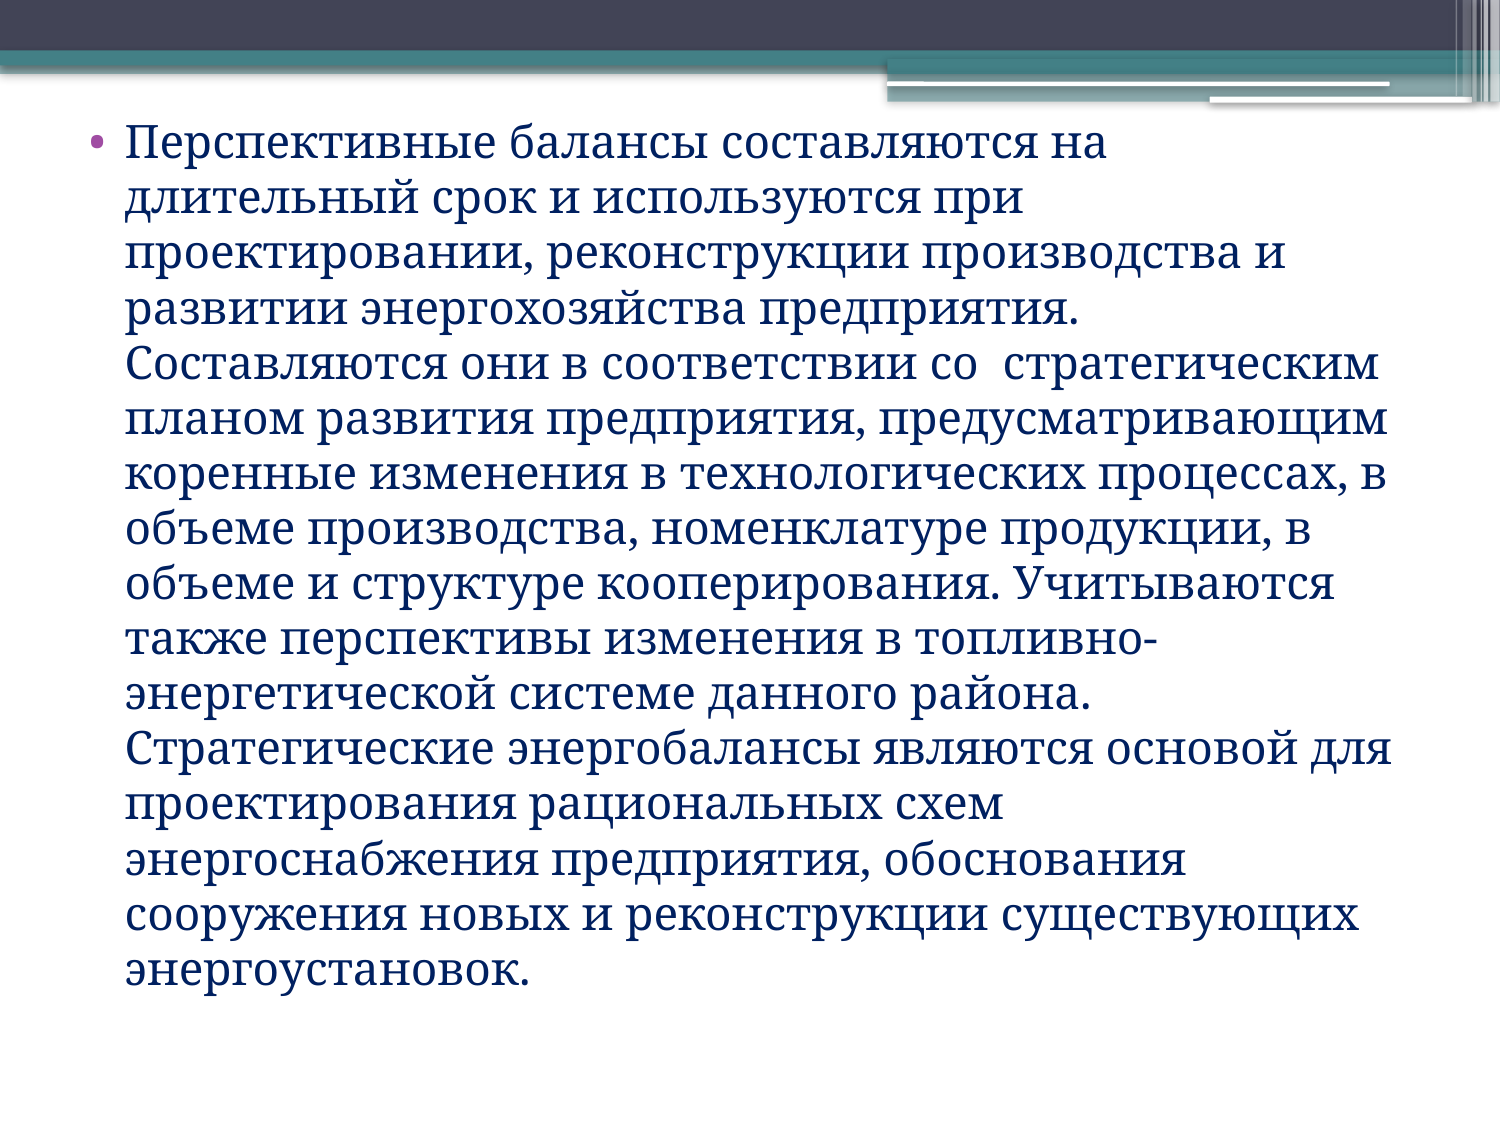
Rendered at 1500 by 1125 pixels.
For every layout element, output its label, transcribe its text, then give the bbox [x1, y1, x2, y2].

list Перспективные балансы составляются на длительный срок и используются при проектировании, реконструкции производства и развитии энергохозяйства предприятия. Составляются они в соответствии со стратегическим планом развития предприятия, предусматривающим коренные изменения в технологических процессах, в объеме производства, номенклатуре продукции, в объеме и структуре кооперирования. Учитываются также перспективы изменения в топливно-энергетической системе данного района. Стратегические энергобалансы являются основой для проектирования рациональных схем энергоснабжения предприятия, обоснования сооружения новых и реконструкции существующих энергоустановок. [58, 105, 1409, 1024]
